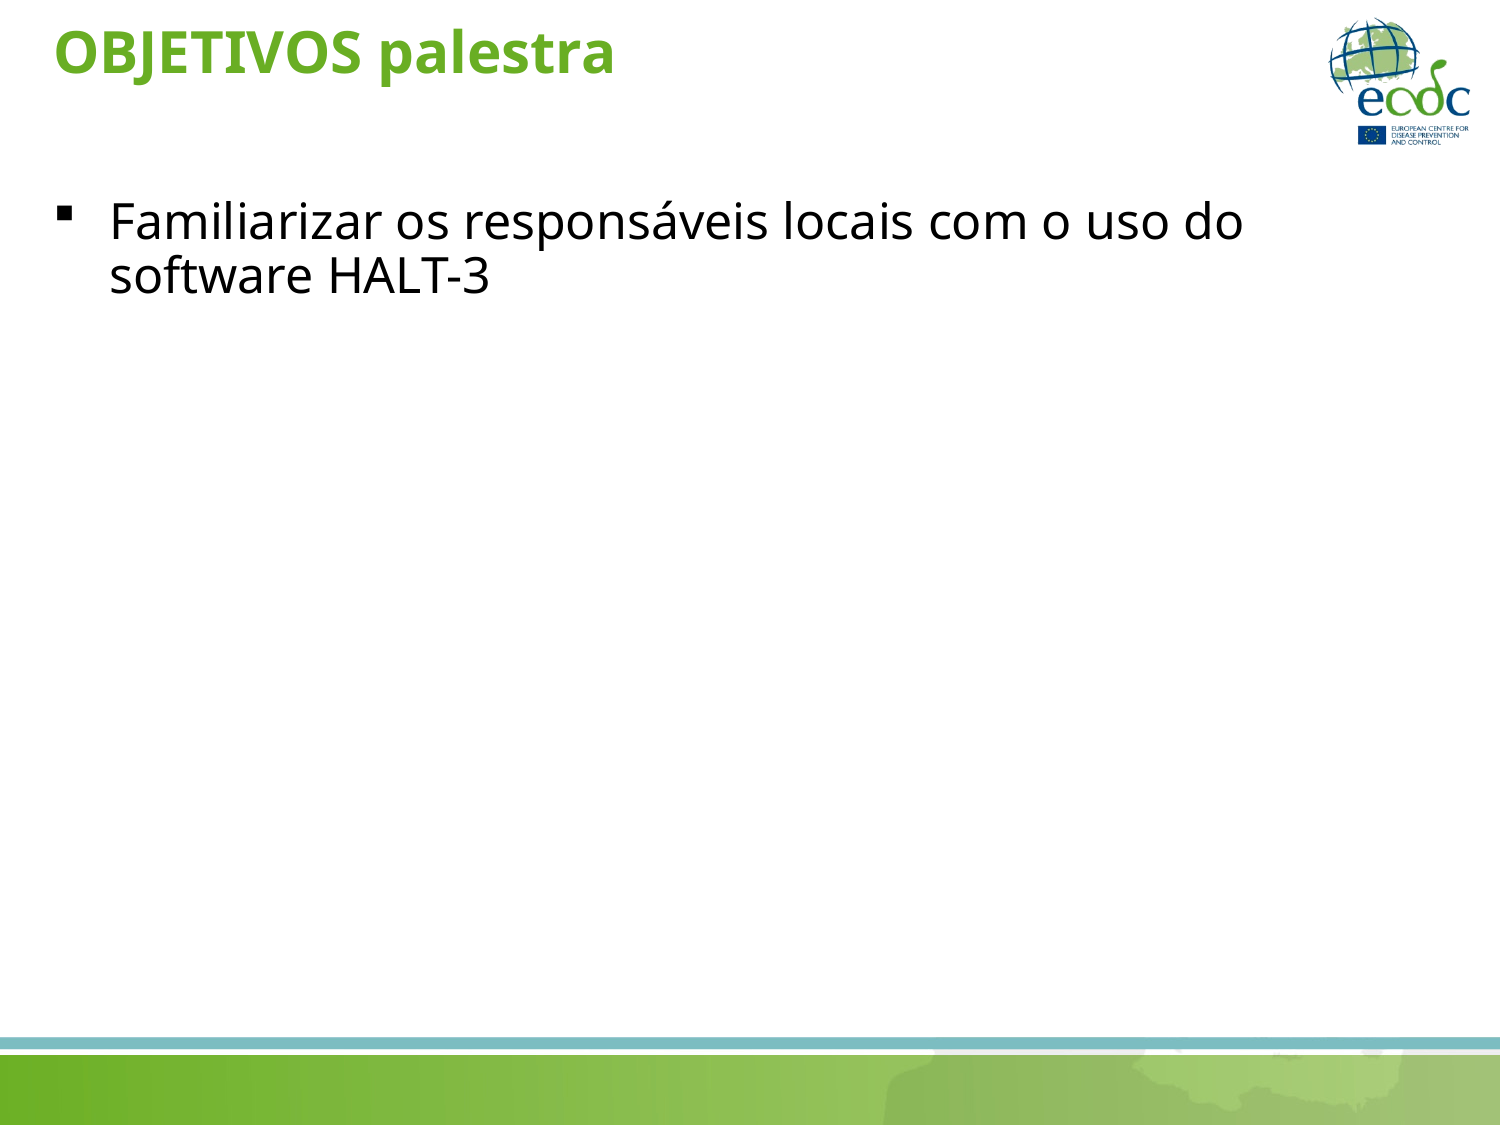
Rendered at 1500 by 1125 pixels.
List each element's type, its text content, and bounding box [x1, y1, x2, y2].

title OBJETIVOS palestra [53, 23, 1404, 159]
list Familiarizar os responsáveis locais com o uso do software HALT-3 [53, 195, 1452, 1043]
picture [0, 1037, 1500, 1125]
picture [1328, 17, 1473, 148]
